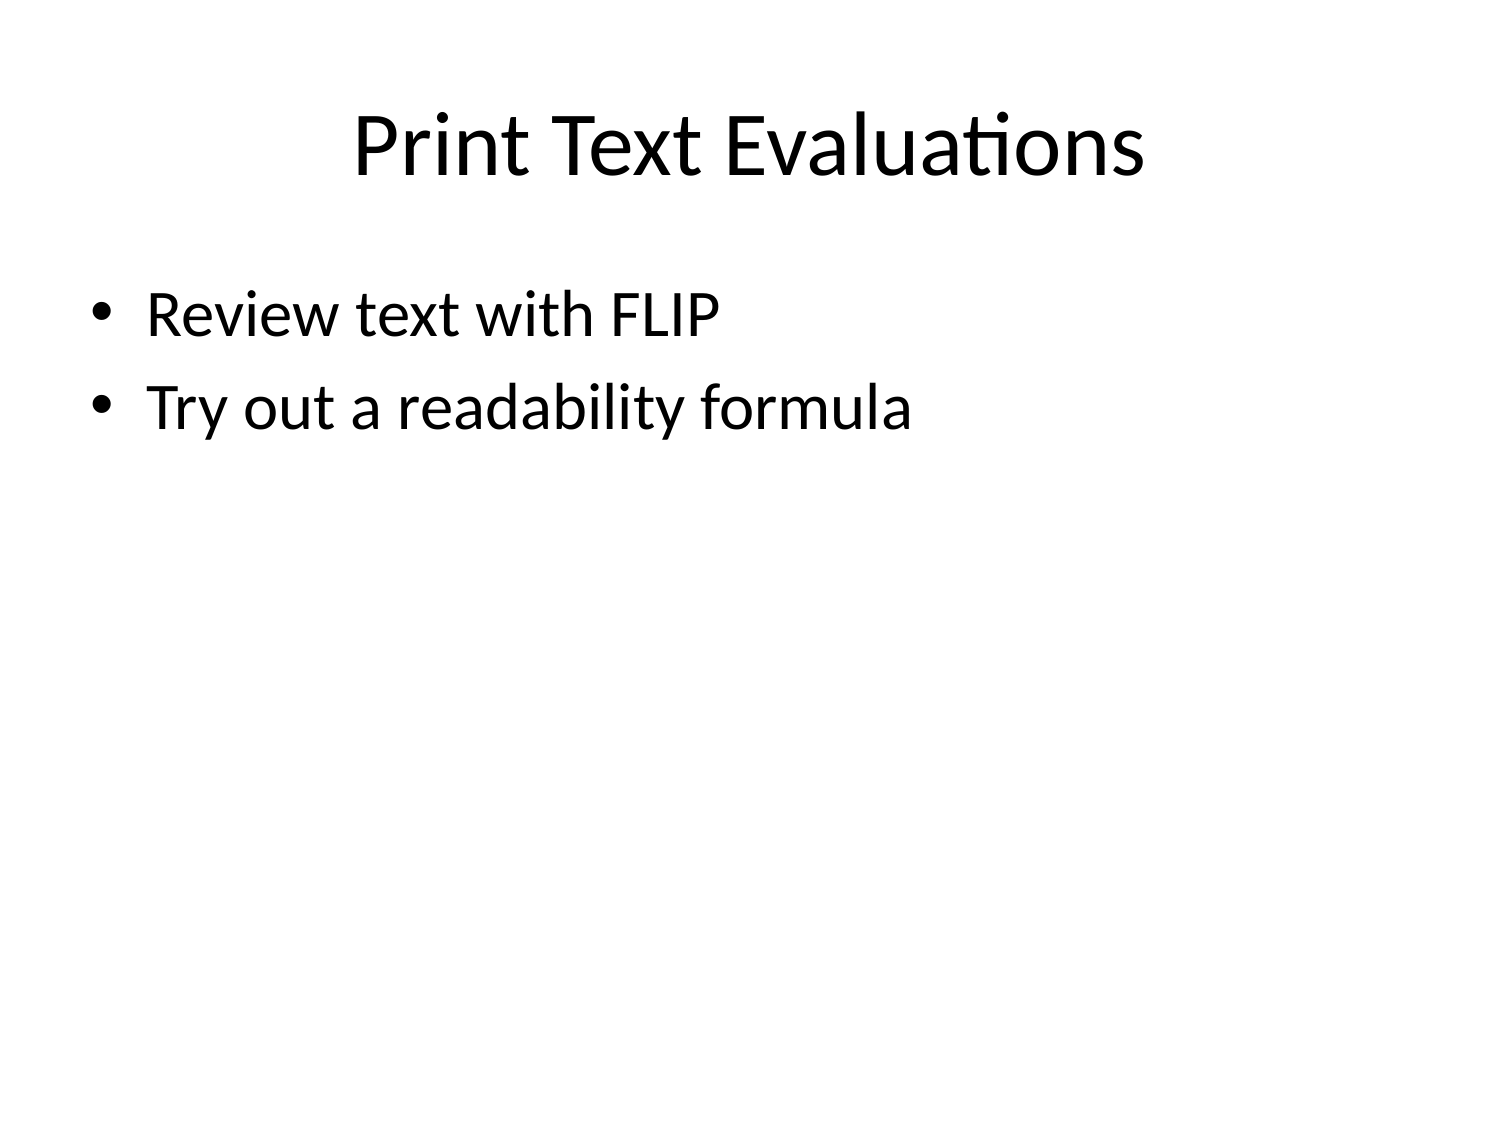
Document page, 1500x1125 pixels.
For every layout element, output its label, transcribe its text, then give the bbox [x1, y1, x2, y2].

list Review text with FLIP Try out a readability formula [75, 262, 1425, 1005]
title Print Text Evaluations [75, 45, 1425, 233]
